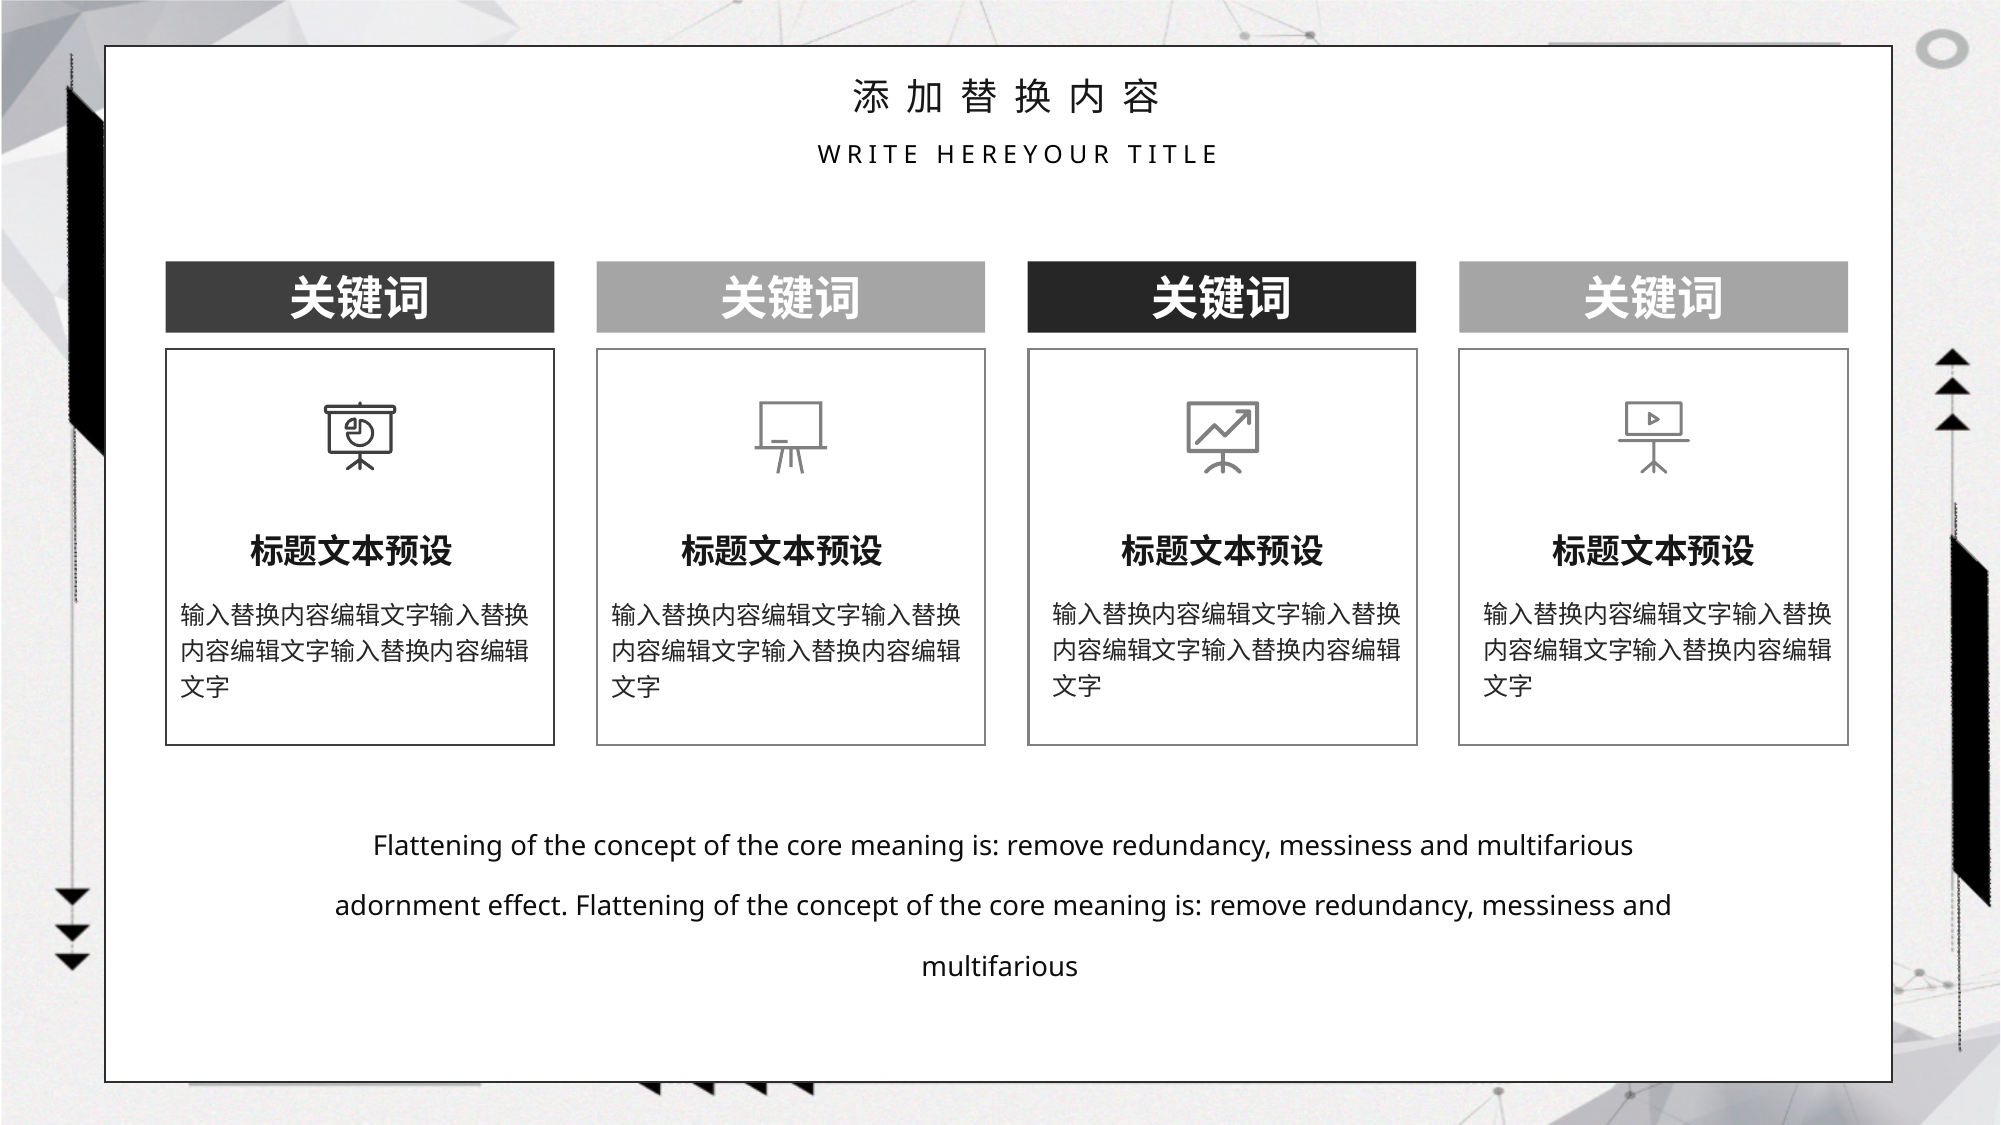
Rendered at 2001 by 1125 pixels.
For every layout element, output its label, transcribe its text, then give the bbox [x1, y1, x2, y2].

text_box Flattening of the concept of the core meaning is: remove redundancy, messiness and multifarious adornment effect. Flattening of the concept of the core meaning is: remove redundancy, messiness and multifarious [311, 793, 1696, 1049]
picture [0, 0, 2001, 1125]
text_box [165, 261, 1867, 745]
